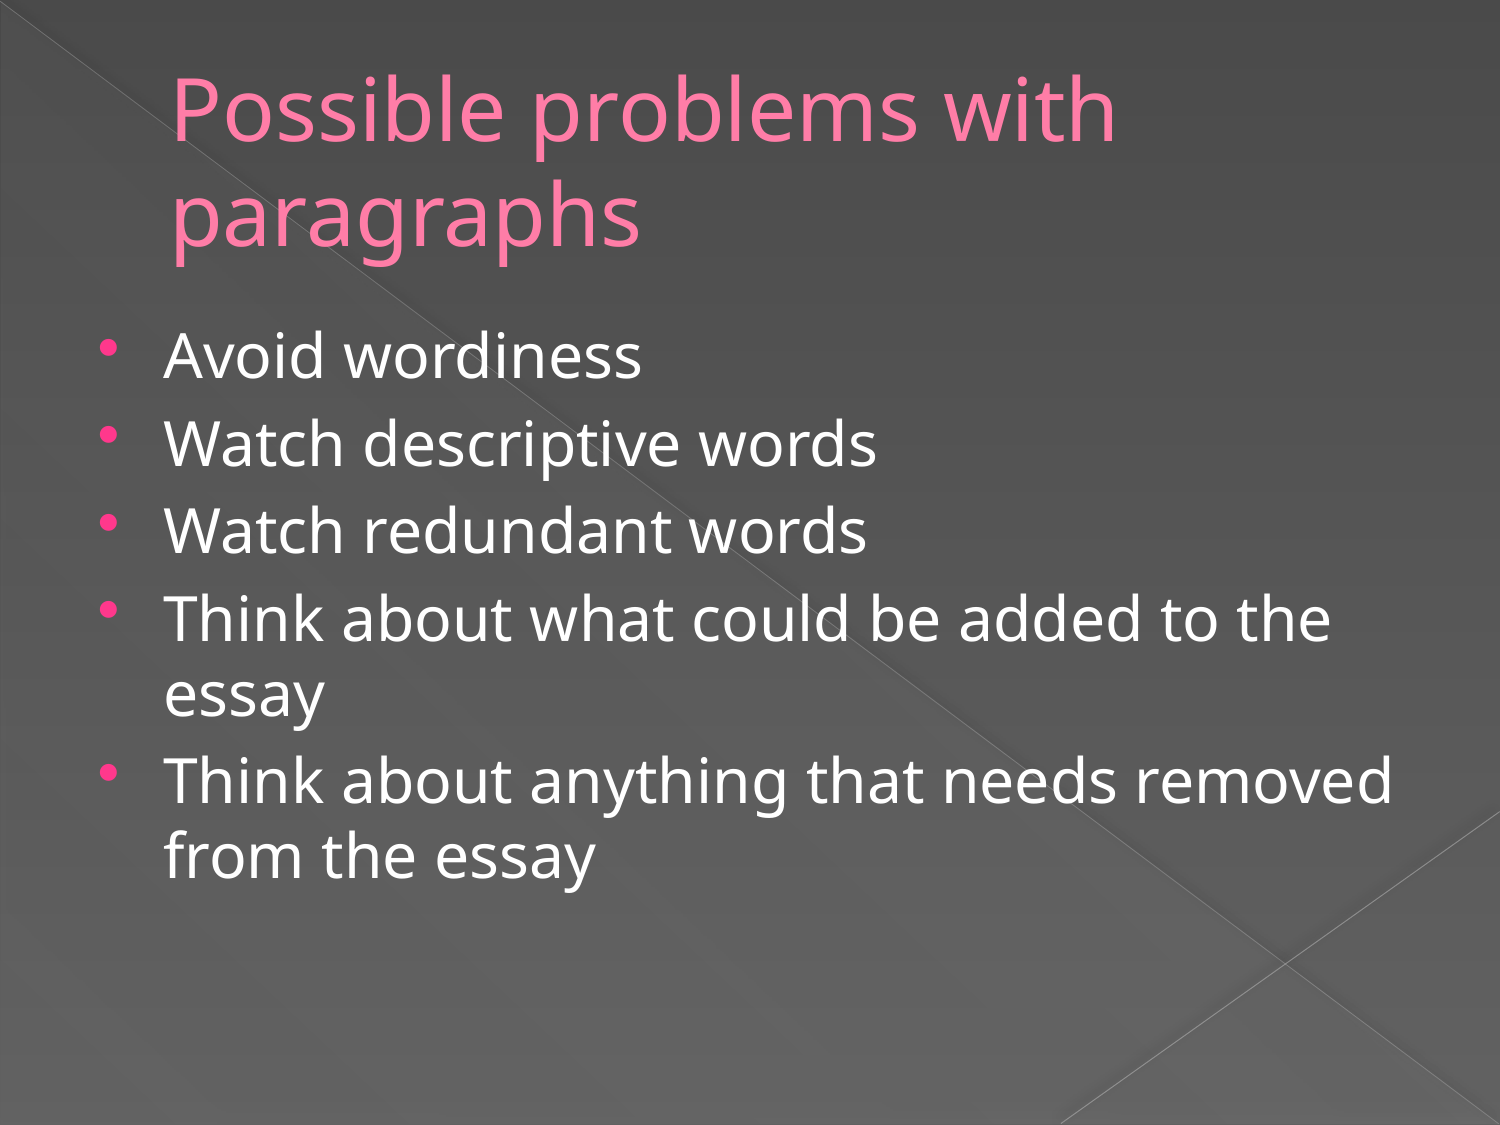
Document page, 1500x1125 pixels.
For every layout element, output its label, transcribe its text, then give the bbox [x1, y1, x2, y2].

list Avoid wordiness Watch descriptive words Watch redundant words Think about what could be added to the essay Think about anything that needs removed from the essay [75, 308, 1425, 1059]
title Possible problems with paragraphs [75, 43, 1425, 274]
